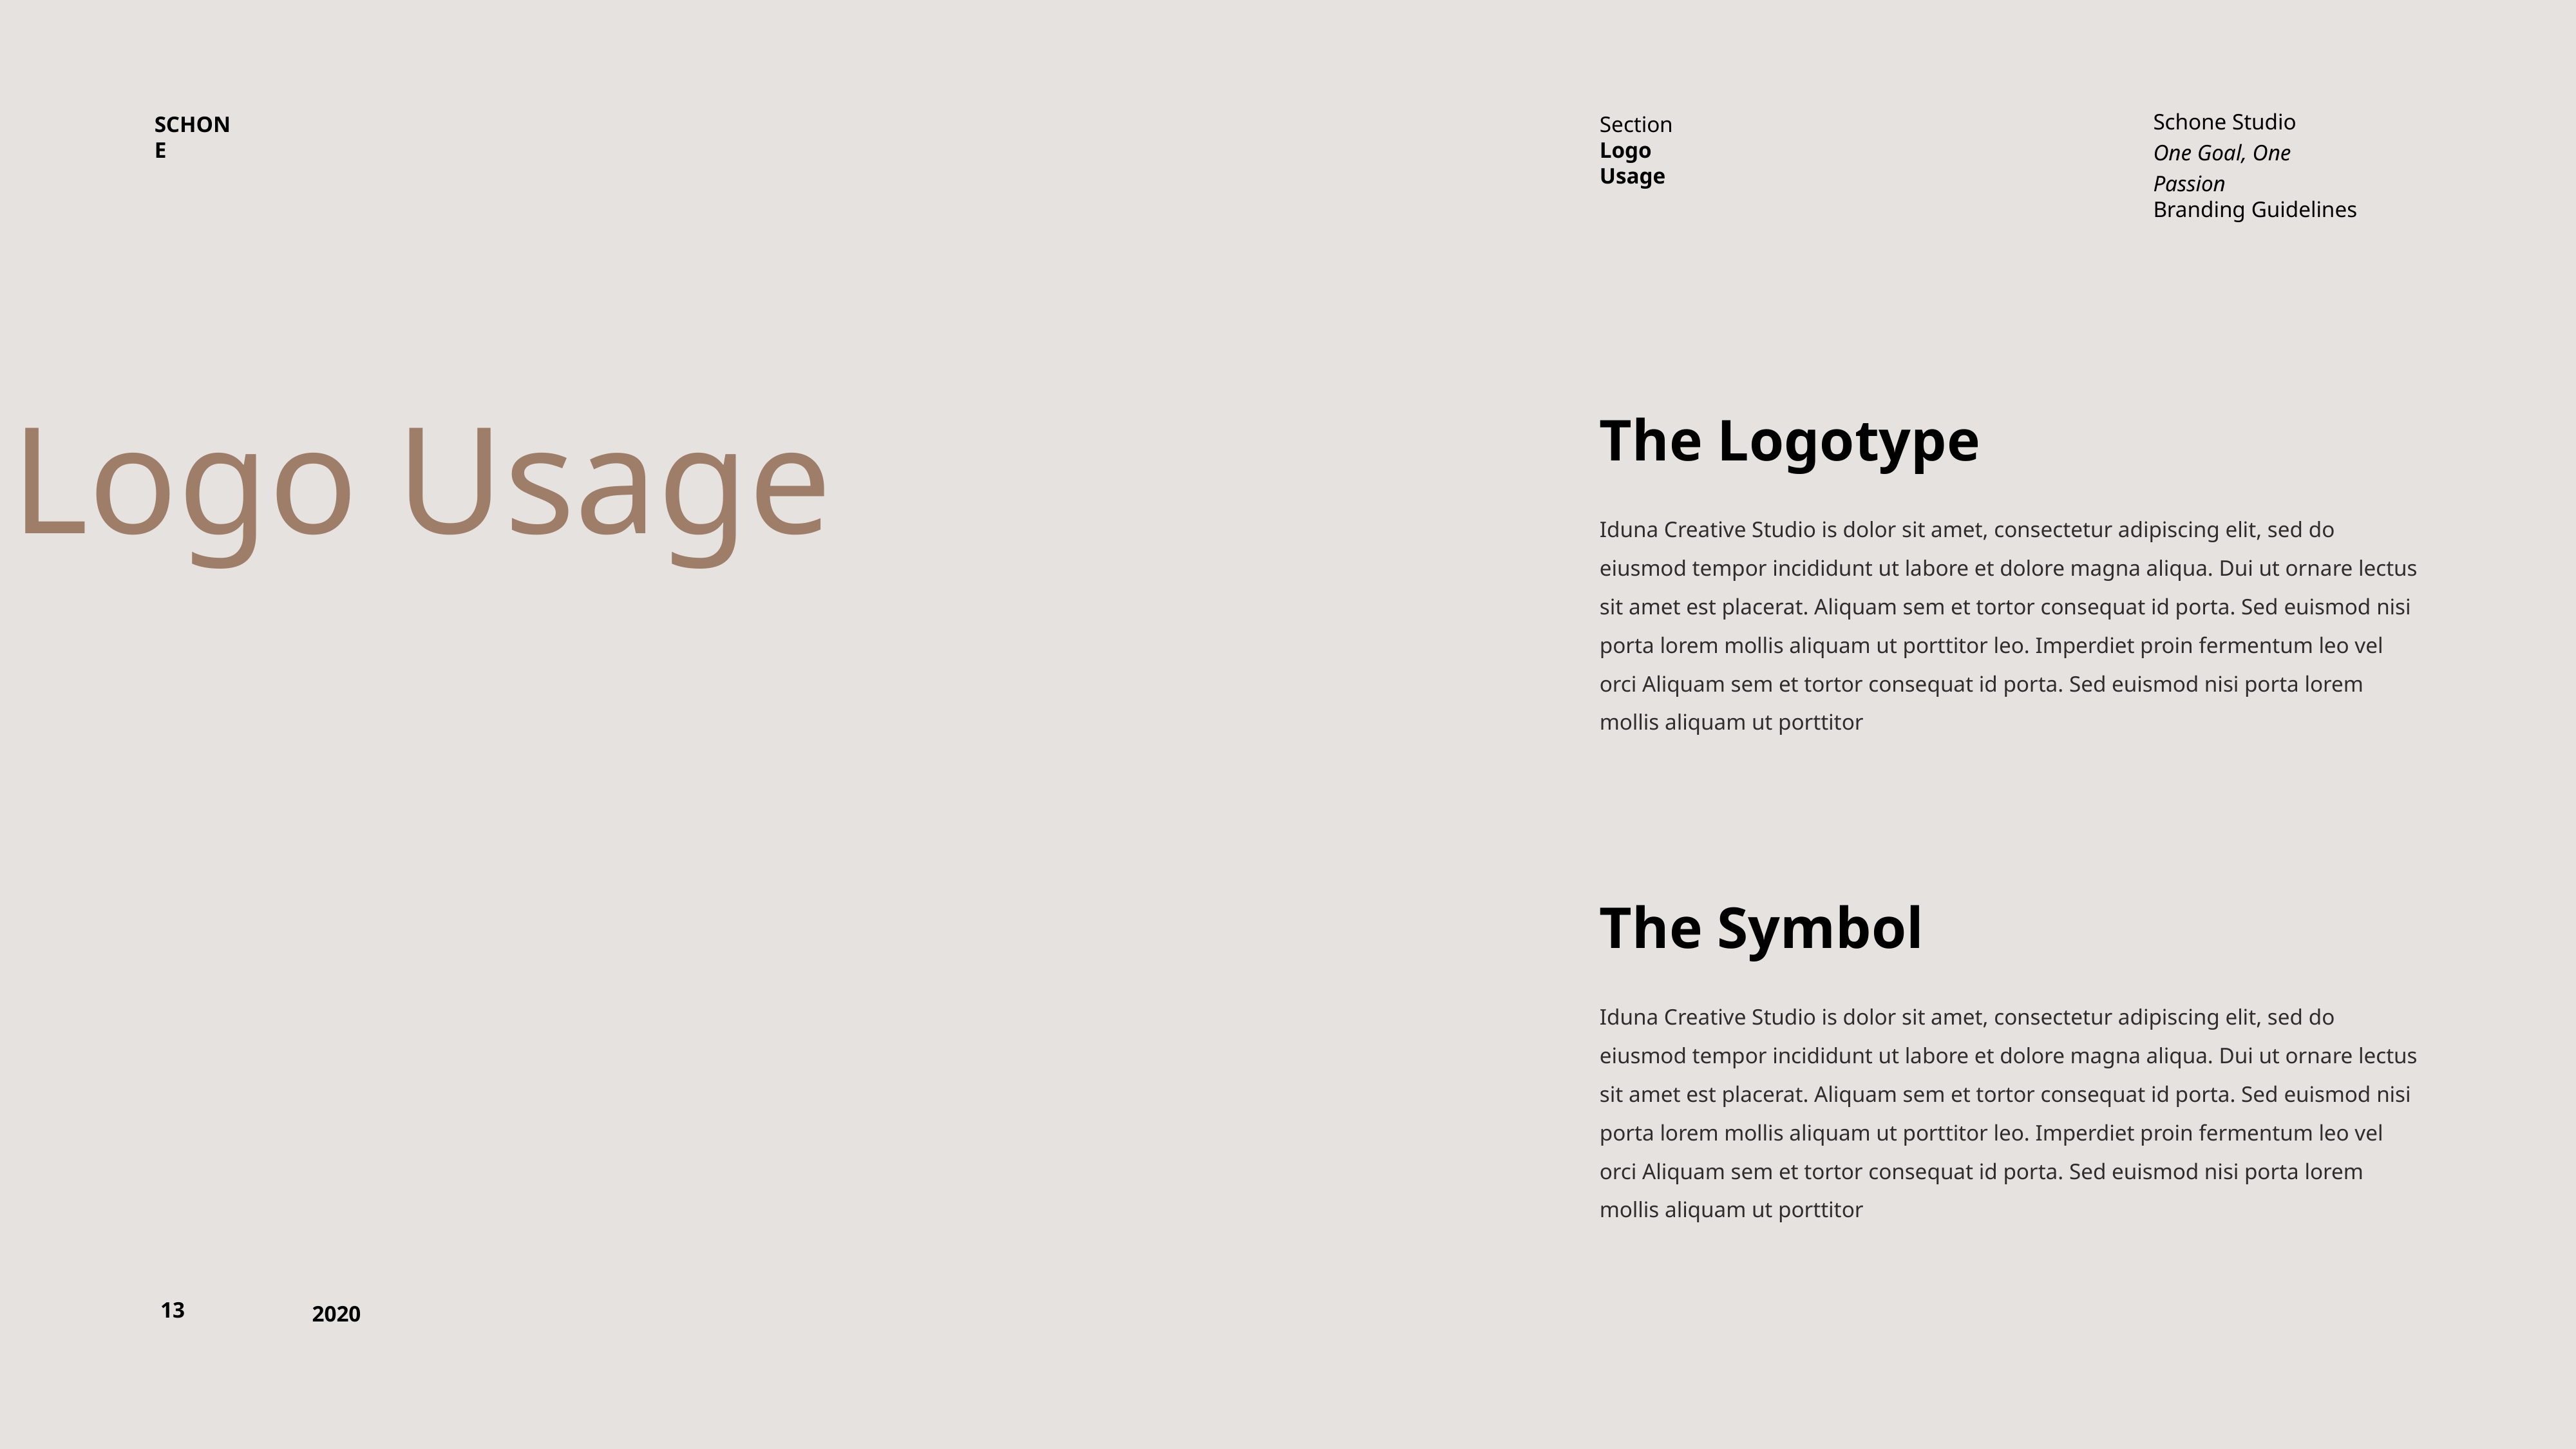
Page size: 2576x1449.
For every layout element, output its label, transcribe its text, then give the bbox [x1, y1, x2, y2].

text_box Iduna Creative Studio is dolor sit amet, consectetur adipiscing elit, sed do eiusmod tempor incididunt ut labore et dolore magna aliqua. Dui ut ornare lectus sit amet est placerat. Aliquam sem et tortor consequat id porta. Sed euismod nisi porta lorem mollis aliquam ut porttitor leo. Imperdiet proin fermentum leo vel orci Aliquam sem et tortor consequat id porta. Sed euismod nisi porta lorem mollis aliquam ut porttitor [1592, 495, 2429, 743]
list Schone Studio One Goal, One Passion Branding Guidelines [2145, 116, 2371, 214]
list 2020 [304, 1293, 371, 1334]
text_box Iduna Creative Studio is dolor sit amet, consectetur adipiscing elit, sed do eiusmod tempor incididunt ut labore et dolore magna aliqua. Dui ut ornare lectus sit amet est placerat. Aliquam sem et tortor consequat id porta. Sed euismod nisi porta lorem mollis aliquam ut porttitor leo. Imperdiet proin fermentum leo vel orci Aliquam sem et tortor consequat id porta. Sed euismod nisi porta lorem mollis aliquam ut porttitor [1592, 983, 2429, 1230]
list SCHONE [146, 116, 249, 158]
text_box Logo Usage [4, 412, 840, 570]
text_box The Logotype [1592, 397, 2049, 480]
slide_number 13 [151, 1293, 194, 1334]
list Section Logo Usage [1591, 116, 1723, 184]
text_box The Symbol [1592, 884, 2049, 967]
